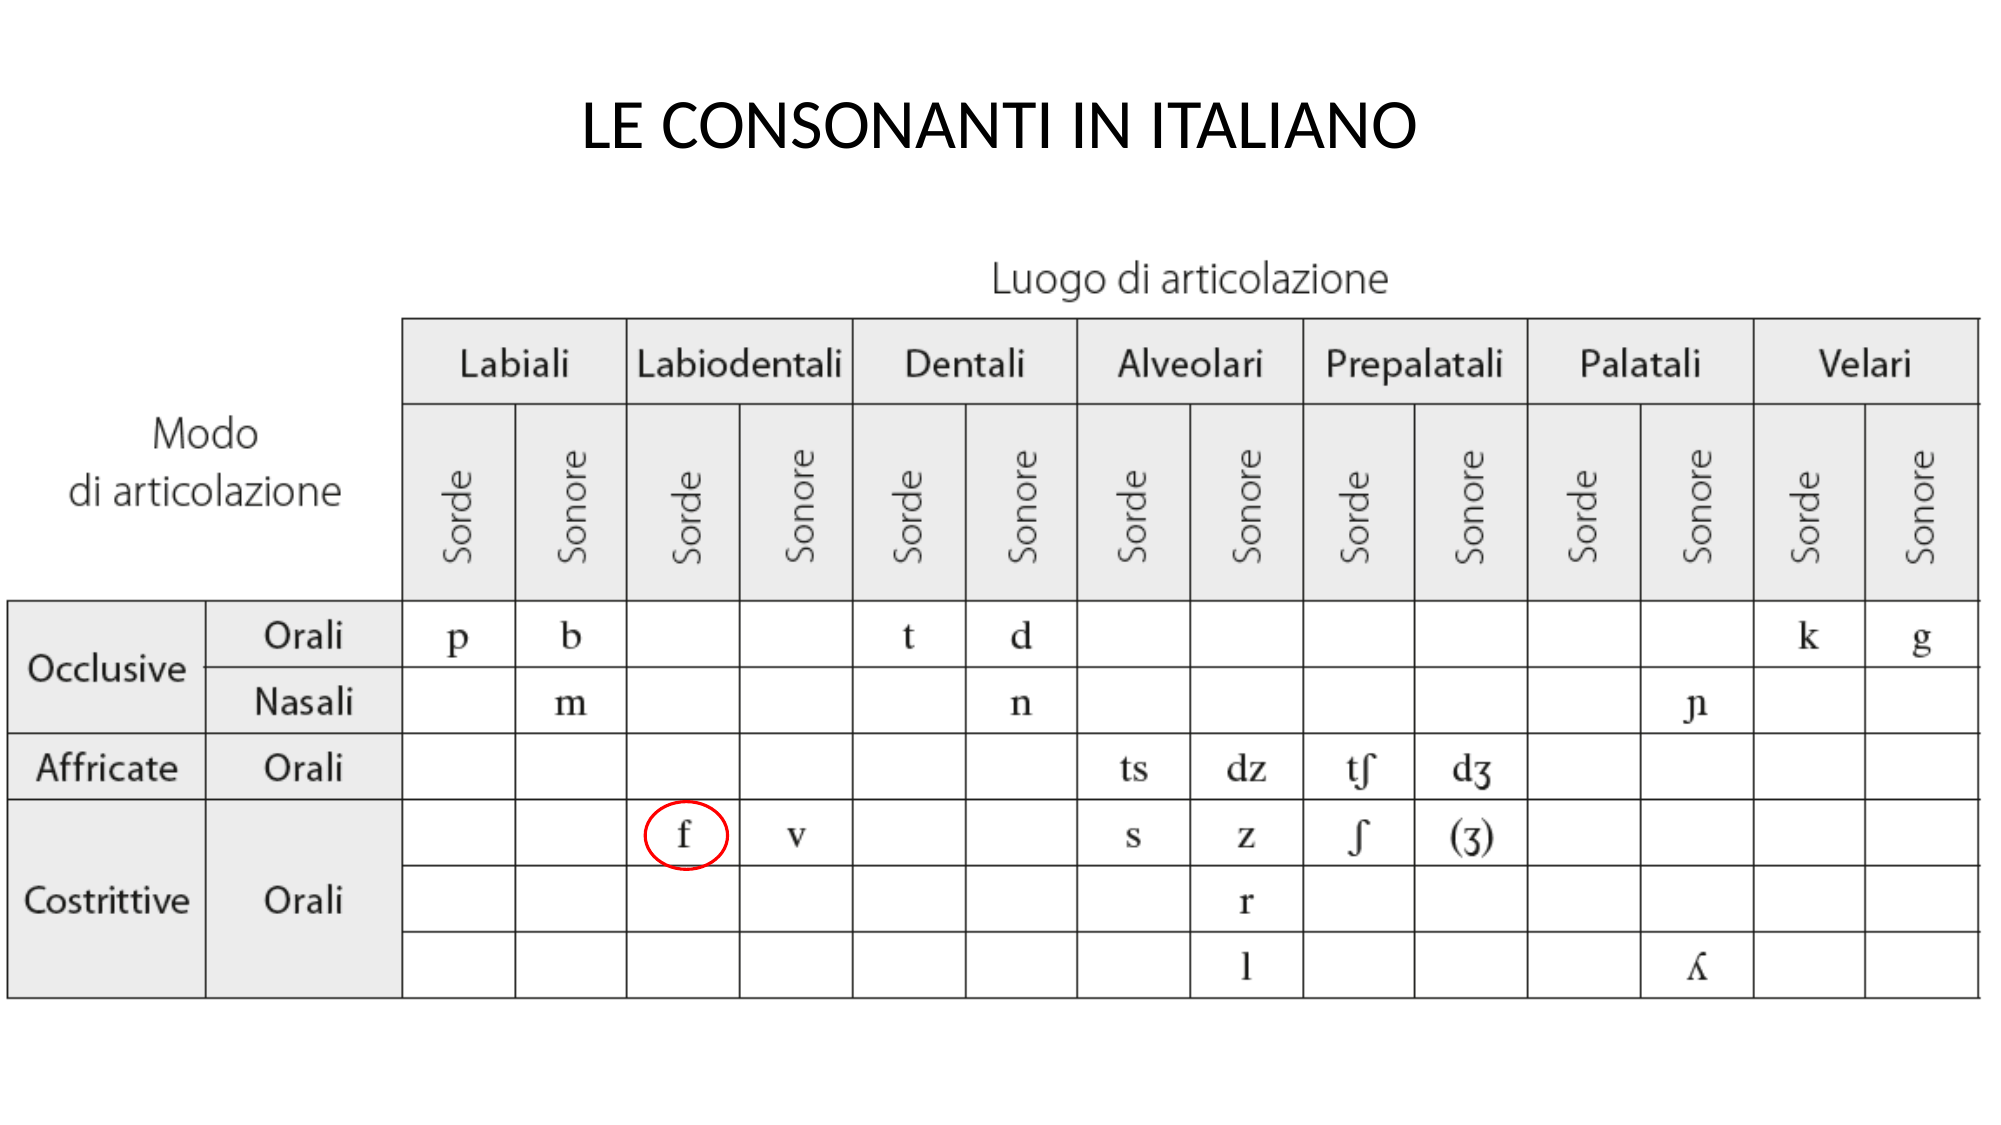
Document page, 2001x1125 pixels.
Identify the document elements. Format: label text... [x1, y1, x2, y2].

text_box LE CONSONANTI IN ITALIANO [500, 70, 1500, 170]
picture [0, 238, 2000, 1015]
